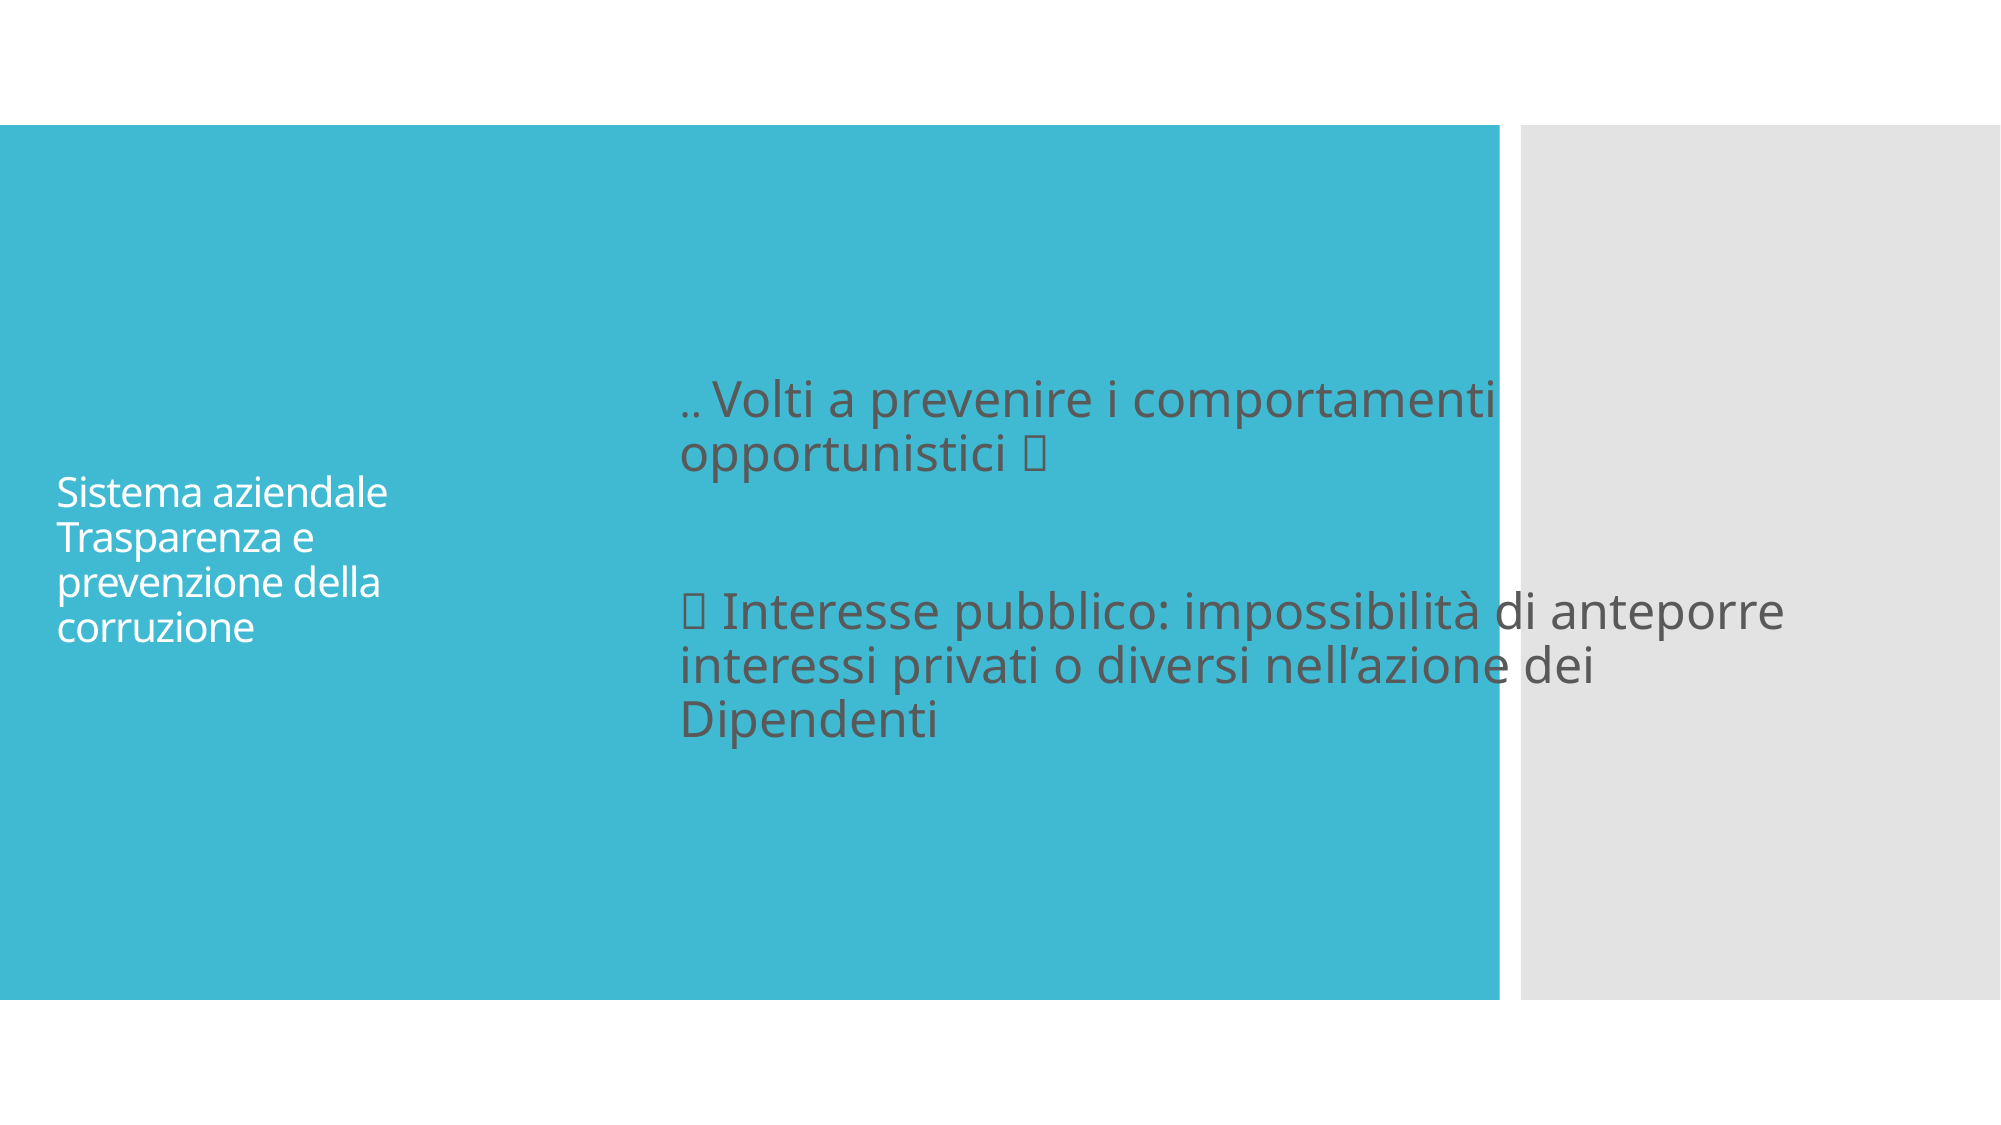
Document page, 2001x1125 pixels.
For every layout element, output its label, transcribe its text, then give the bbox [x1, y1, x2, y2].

title Sistema aziendale Trasparenza e prevenzione della corruzione [41, 184, 525, 939]
list .. Volti a prevenire i comportamenti opportunistici   Interesse pubblico: impossibilità di anteporre interessi privati o diversi nell’azione dei Dipendenti [634, 141, 1835, 982]
